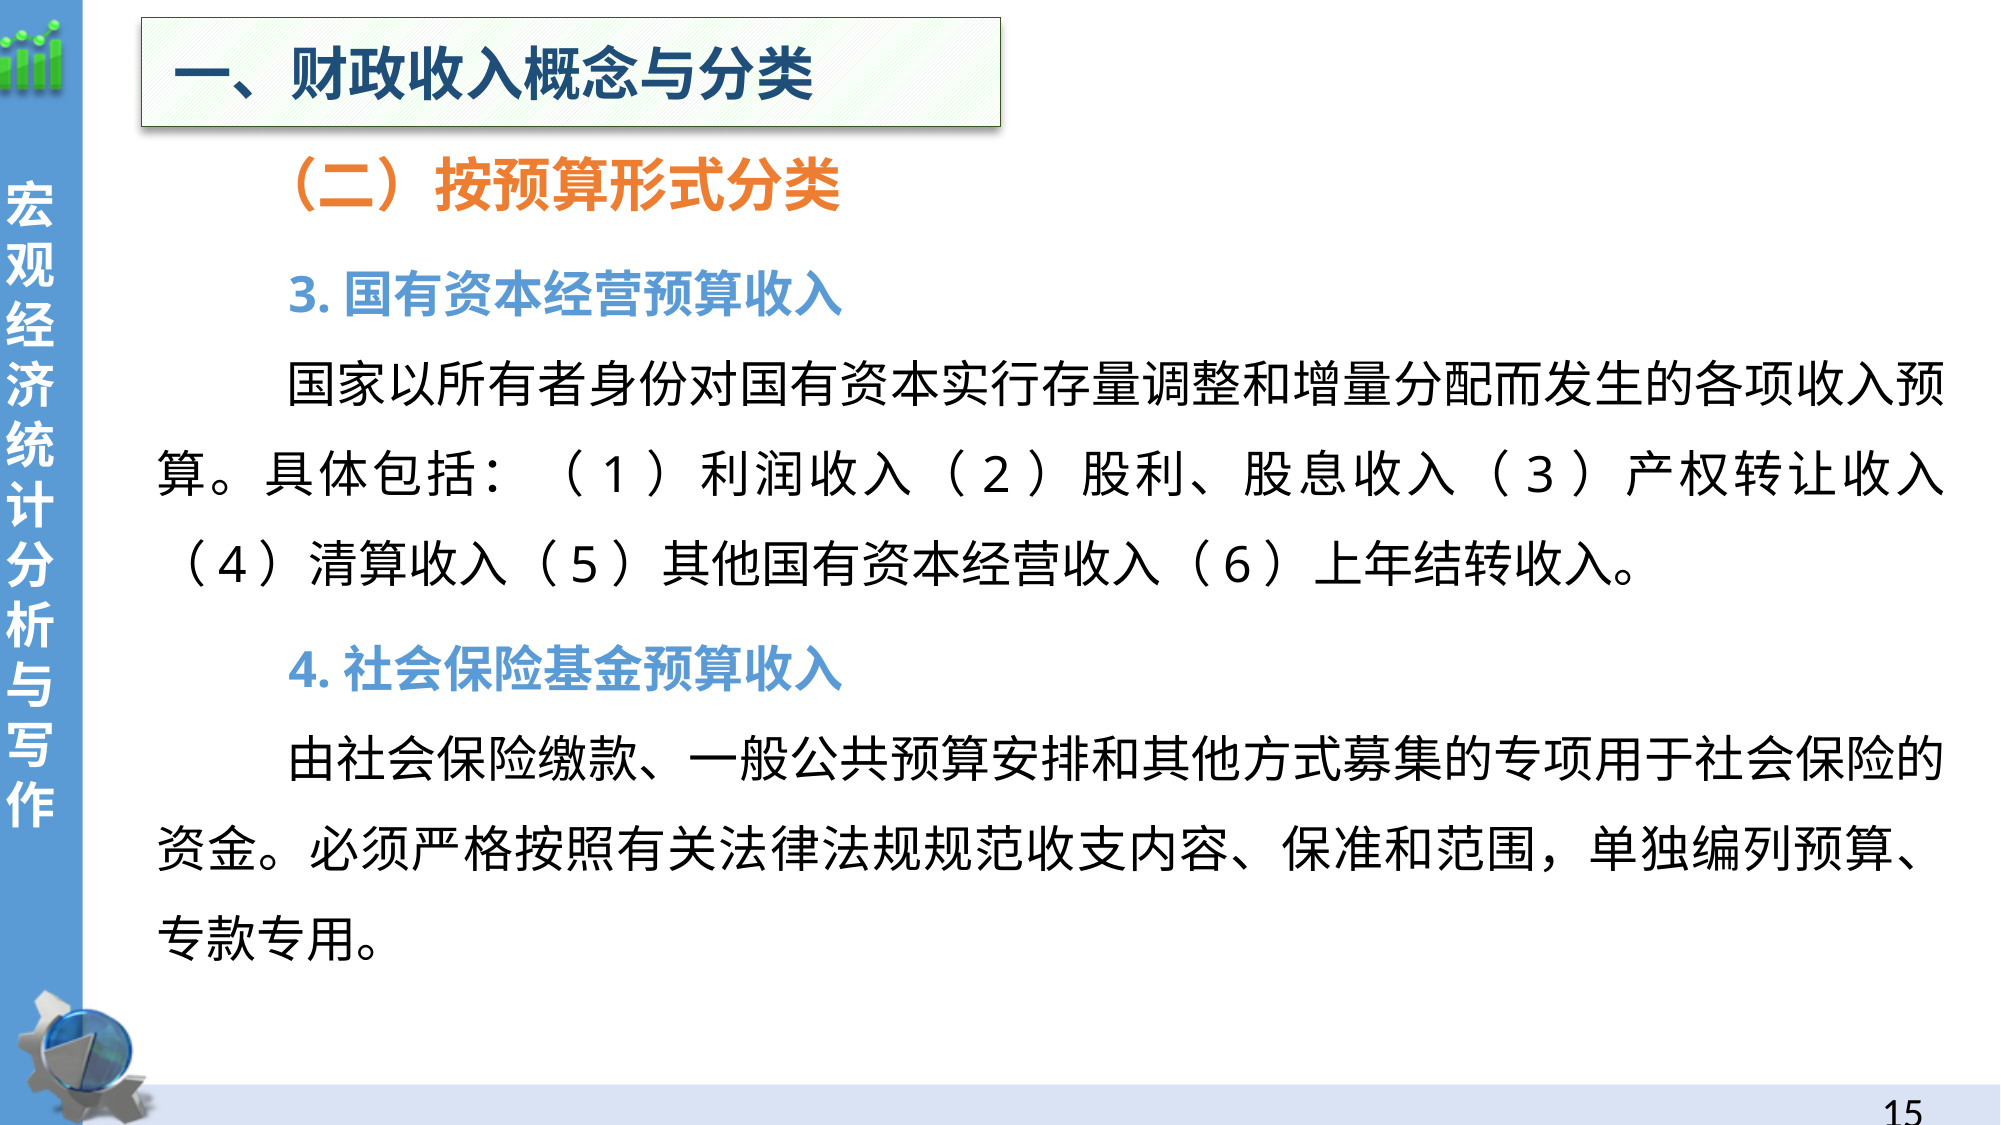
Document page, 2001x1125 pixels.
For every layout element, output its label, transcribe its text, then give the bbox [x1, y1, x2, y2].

picture [0, 0, 2001, 1125]
text_box （二）按预算形式分类 3.国有资本经营预算收入 国家以所有者身份对国有资本实行存量调整和增量分配而发生的各项收入预算。具体包括：（1）利润收入（2）股利、股息收入（3）产权转让收入（4）清算收入（5）其他国有资本经营收入（6）上年结转收入。 4.社会保险基金预算收入 由社会保险缴款、一般公共预算安排和其他方式募集的专项用于社会保险的资金。必须严格按照有关法律法规规范收支内容、保准和范围，单独编列预算、专款专用。 [141, 105, 1961, 1019]
text_box 14 [1786, 1085, 1940, 1125]
text_box 一、财政收入概念与分类 [141, 17, 1000, 127]
